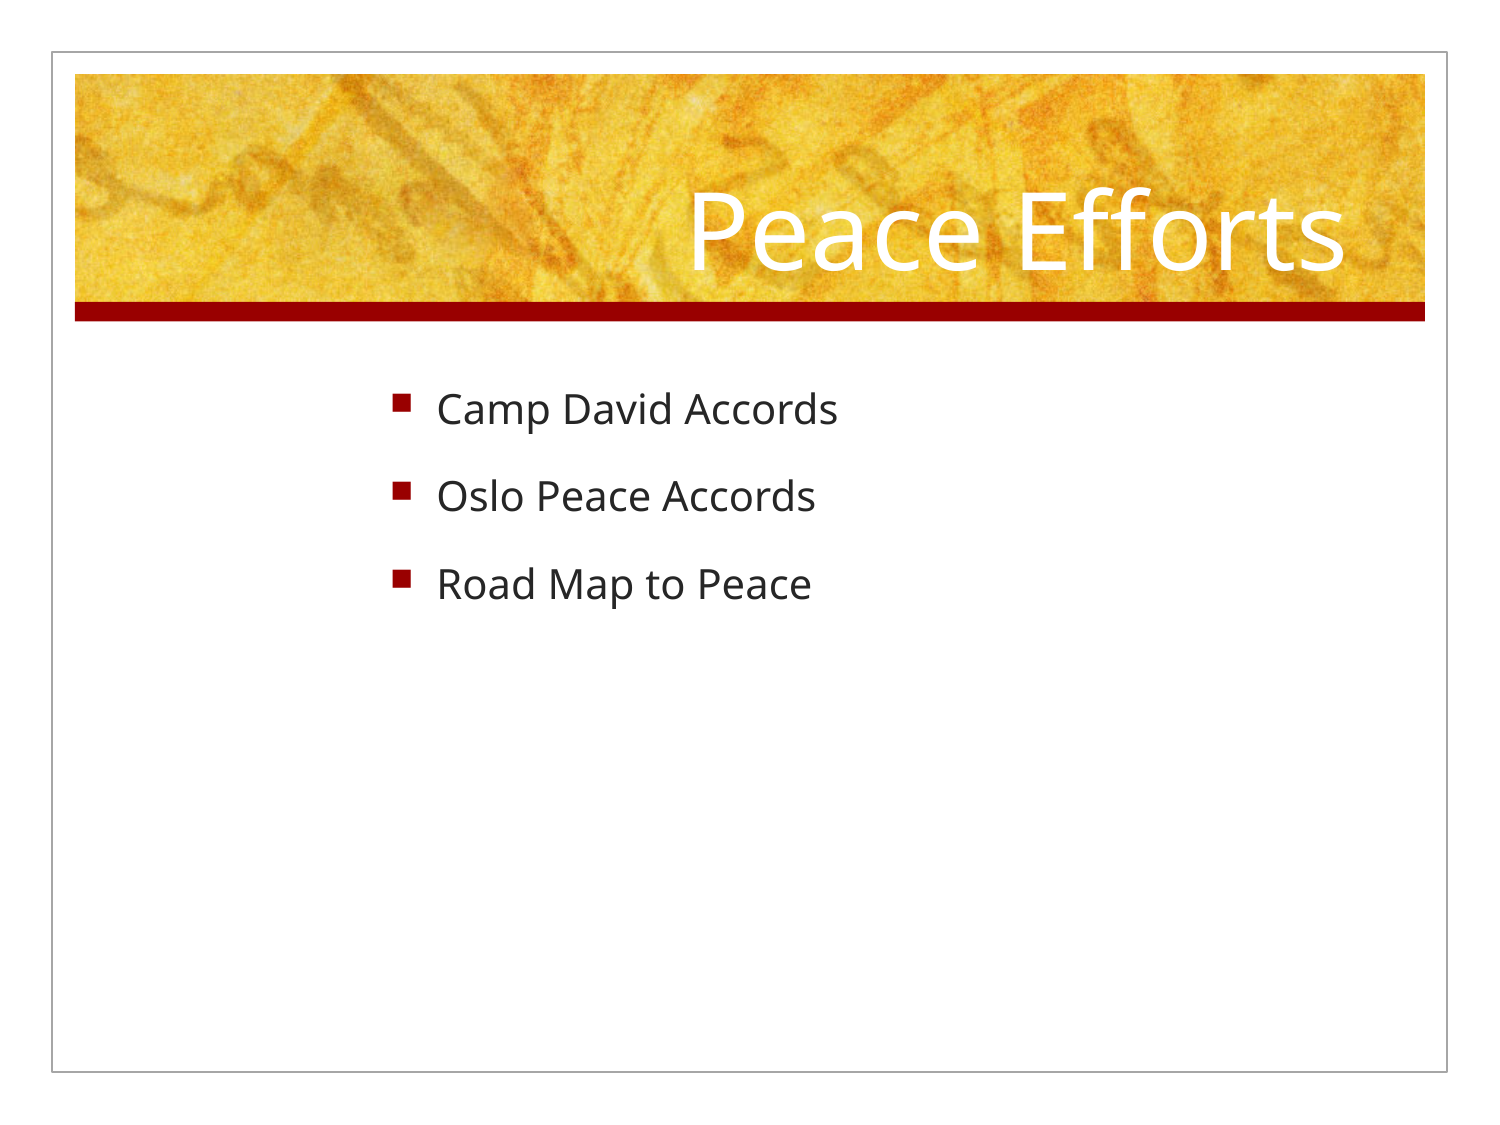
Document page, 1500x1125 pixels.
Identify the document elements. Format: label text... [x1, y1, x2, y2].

title Peace Efforts [108, 74, 1392, 292]
picture [75, 74, 1425, 301]
list Camp David Accords Oslo Peace Accords Road Map to Peace [375, 375, 1392, 1005]
